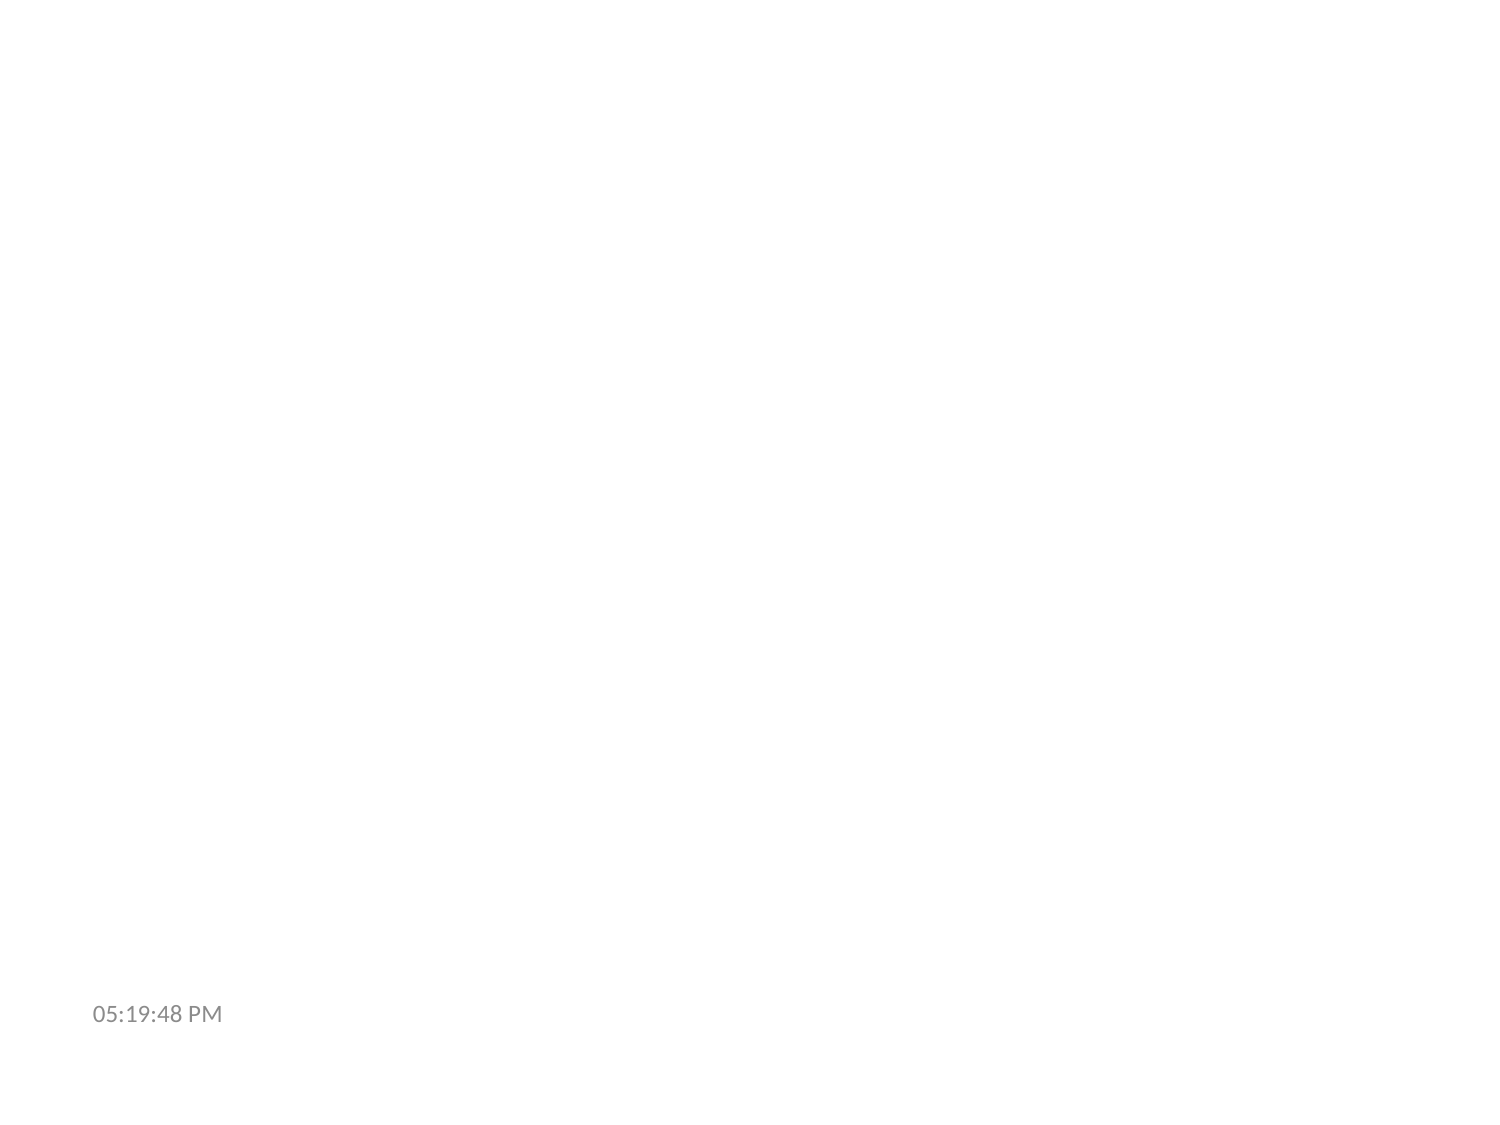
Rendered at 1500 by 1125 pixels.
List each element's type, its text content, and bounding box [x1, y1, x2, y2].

text_box 3:35:09 PM [77, 982, 428, 1043]
